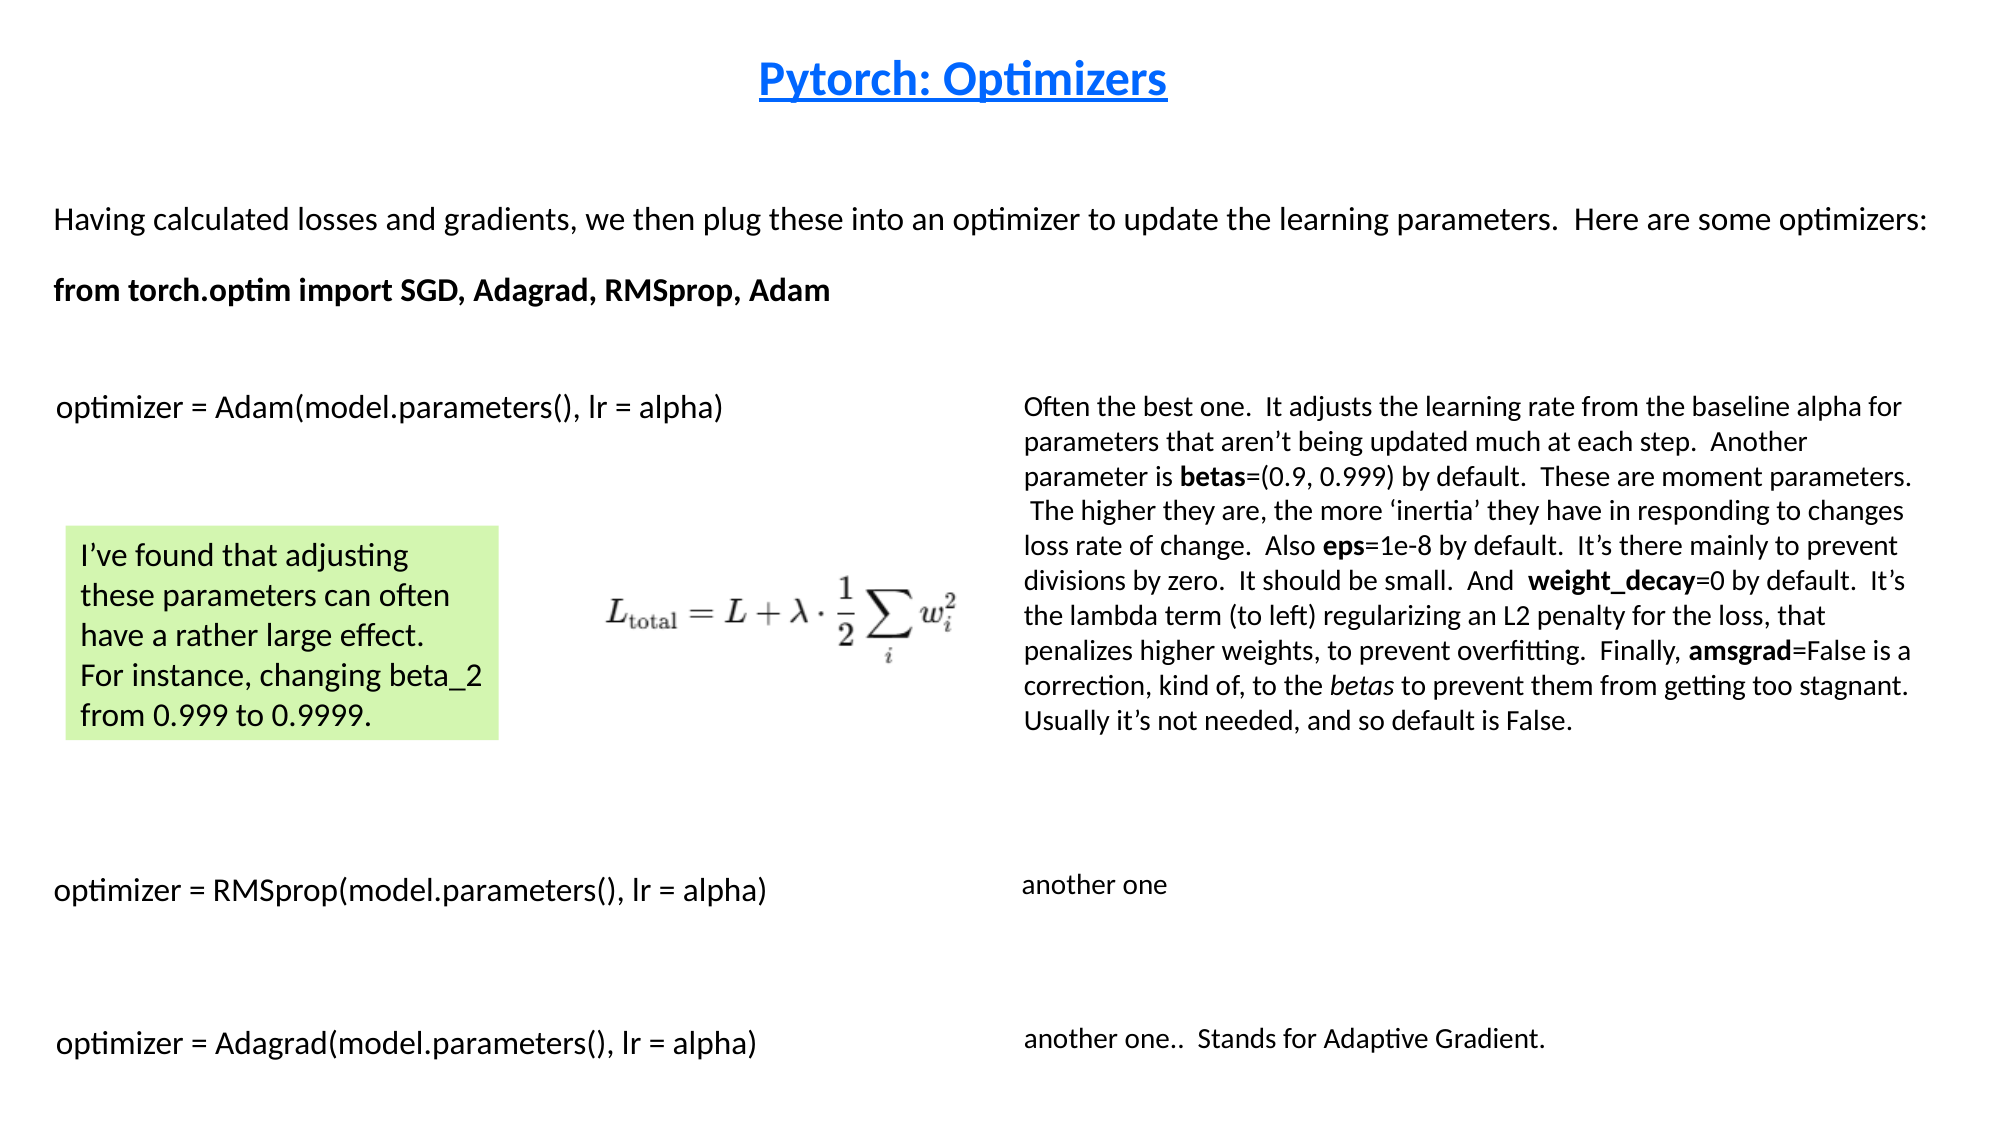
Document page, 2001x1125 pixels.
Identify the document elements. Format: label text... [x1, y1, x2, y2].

text_box Pytorch: Optimizers [744, 37, 1183, 113]
text_box optimizer = Adagrad(model.parameters(), lr = alpha) [41, 1013, 812, 1069]
text_box I’ve found that adjusting these parameters can often have a rather large effect. For instance, changing beta_2 from 0.999 to 0.9999. [65, 525, 499, 741]
picture [585, 560, 969, 683]
text_box optimizer = Adam(model.parameters(), lr = alpha) [41, 378, 796, 433]
text_box from torch.optim import SGD, Adagrad, RMSprop, Adam [38, 260, 852, 315]
text_box another one.. Stands for Adaptive Gradient. [1009, 1011, 1650, 1062]
text_box another one [1006, 858, 1244, 909]
text_box Often the best one. It adjusts the learning rate from the baseline alpha for parameters that aren’t being updated much at each step. Another parameter is betas=(0.9, 0.999) by default. These are moment parameters. The higher they are, the more ‘inertia’ they have in responding to changes loss rate of change. Also eps=1e-8 by default. It’s there mainly to prevent divisions by zero. It should be small. And weight_decay=0 by default. It’s the lambda term (to left) regularizing an L2 penalty for the loss, that penalizes higher weights, to prevent overfitting. Finally, amsgrad=False is a correction, kind of, to the betas to prevent them from getting too stagnant. Usually it’s not needed, and so default is False. [1009, 379, 1935, 744]
text_box optimizer = RMSprop(model.parameters(), lr = alpha) [38, 860, 794, 916]
text_box Having calculated losses and gradients, we then plug these into an optimizer to update the learning parameters. Here are some optimizers: [39, 189, 1960, 245]
